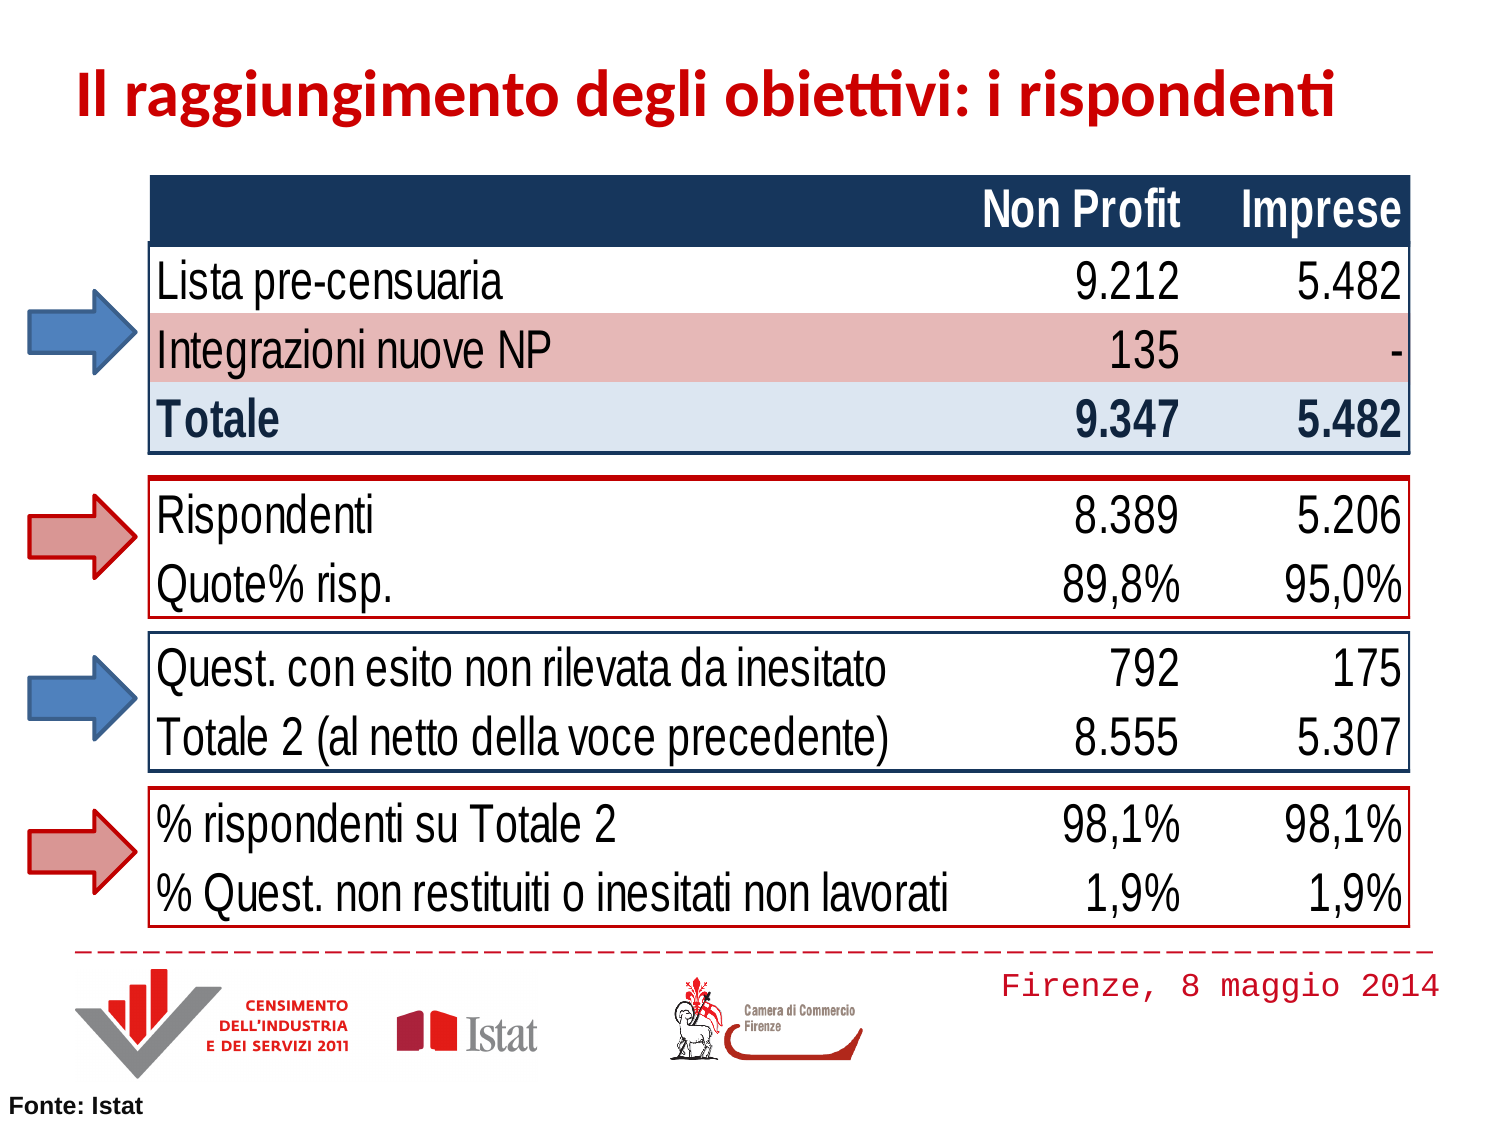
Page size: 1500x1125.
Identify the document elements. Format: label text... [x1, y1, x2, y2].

text_box Il raggiungimento degli obiettivi: i rispondenti [74, 54, 1400, 125]
picture [147, 631, 1413, 776]
text_box Fonte: Istat [0, 1082, 220, 1125]
picture [74, 969, 538, 1082]
text_box [27, 655, 138, 742]
text_box [27, 288, 138, 376]
text_box [27, 493, 138, 581]
text_box Firenze, 8 maggio 2014 [986, 955, 1471, 1011]
picture [147, 786, 1413, 931]
picture [147, 172, 1413, 622]
text_box [27, 808, 138, 896]
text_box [667, 975, 864, 1063]
